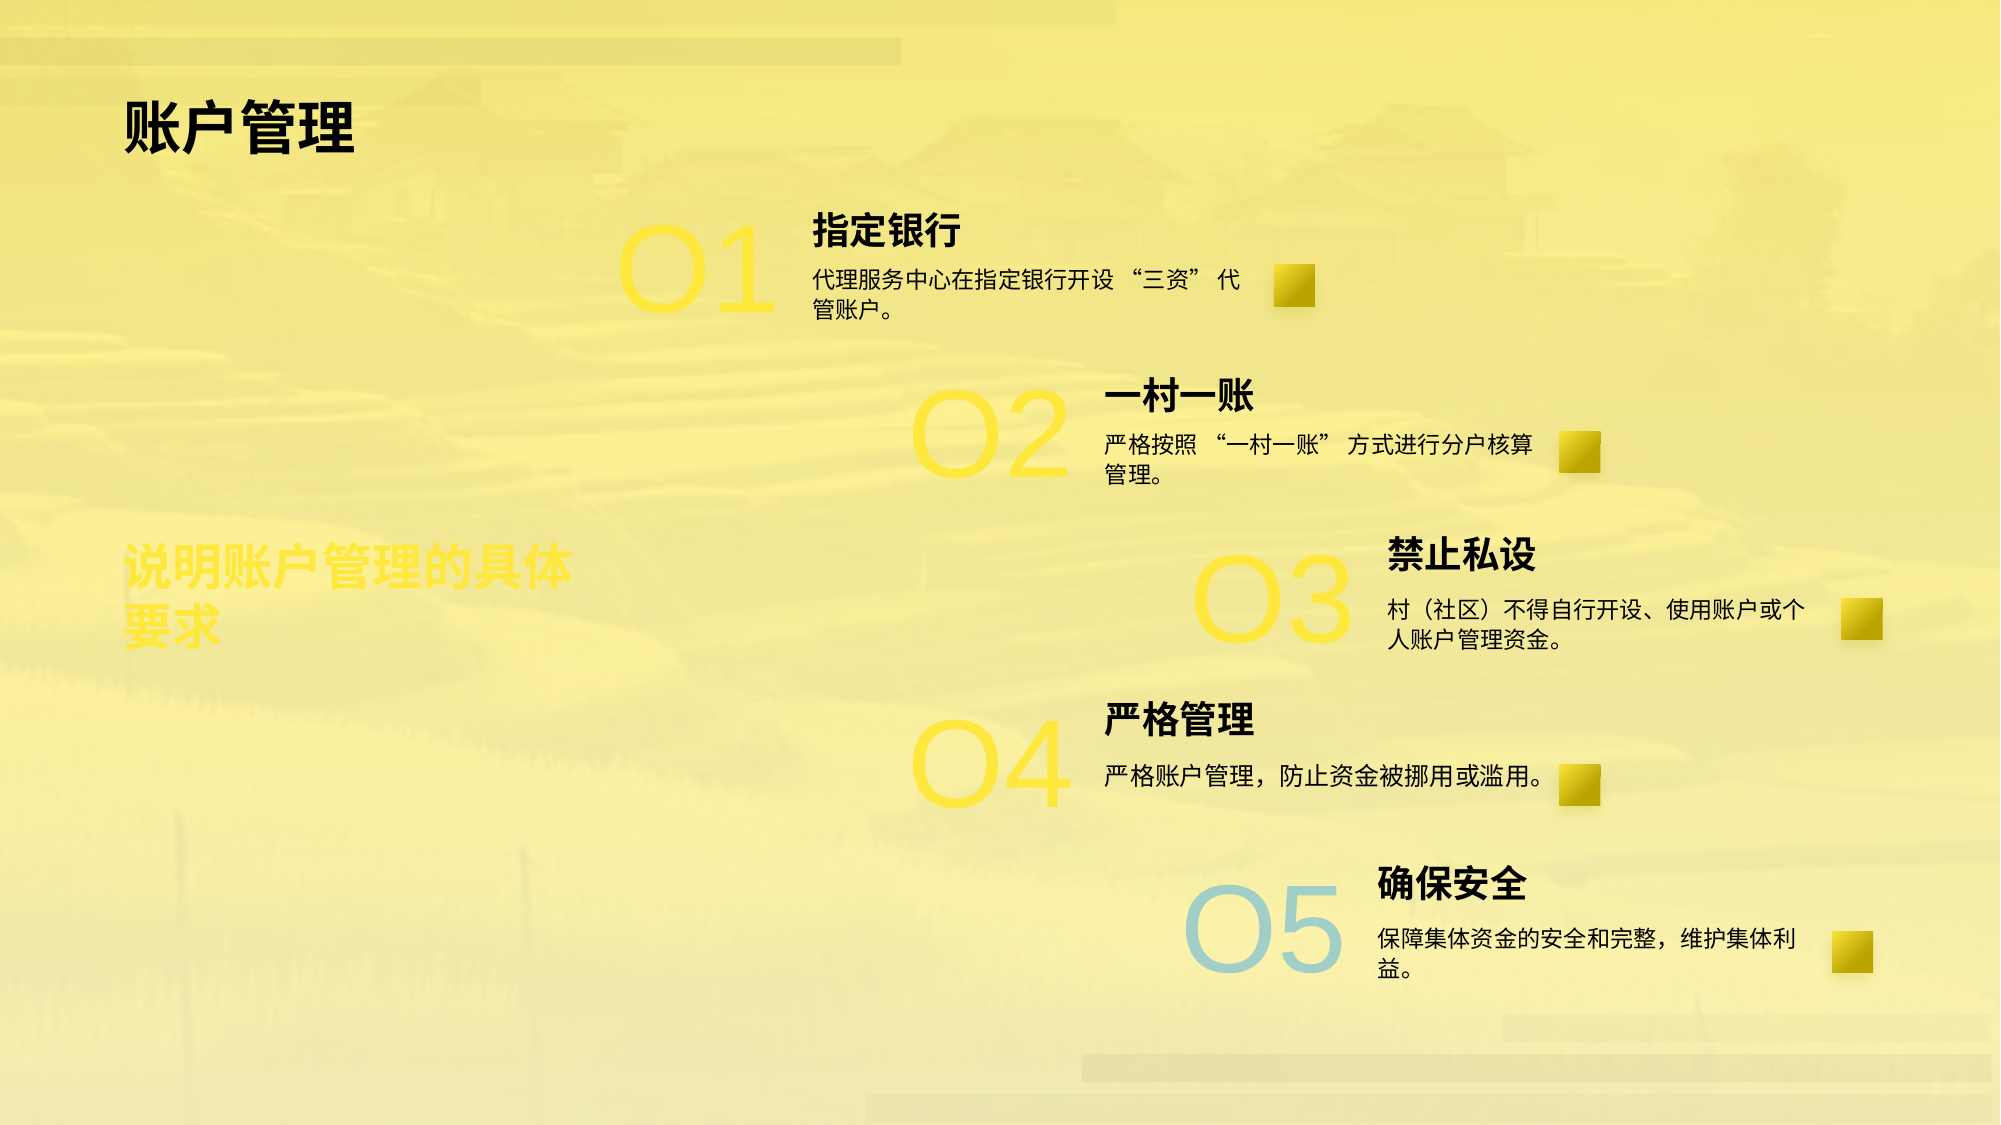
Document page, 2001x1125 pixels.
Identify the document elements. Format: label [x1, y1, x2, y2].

text_box [0, 0, 1992, 1123]
